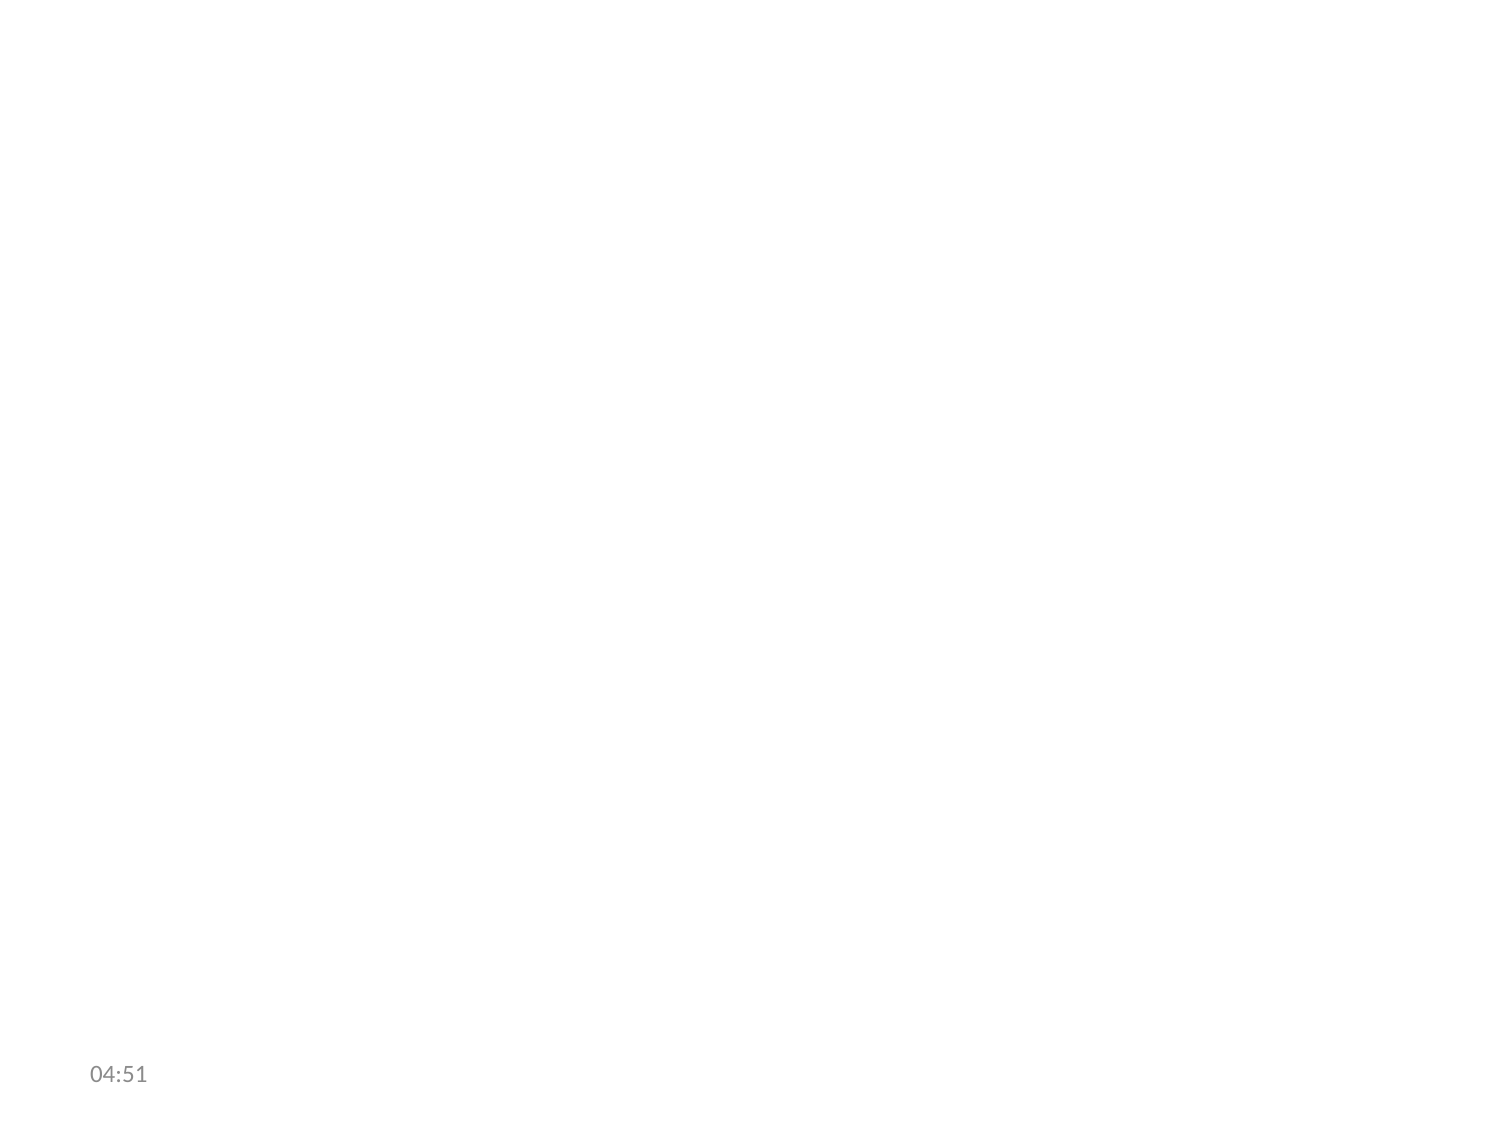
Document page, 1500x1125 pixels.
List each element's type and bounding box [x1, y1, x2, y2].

slide_number [75, 1042, 425, 1103]
